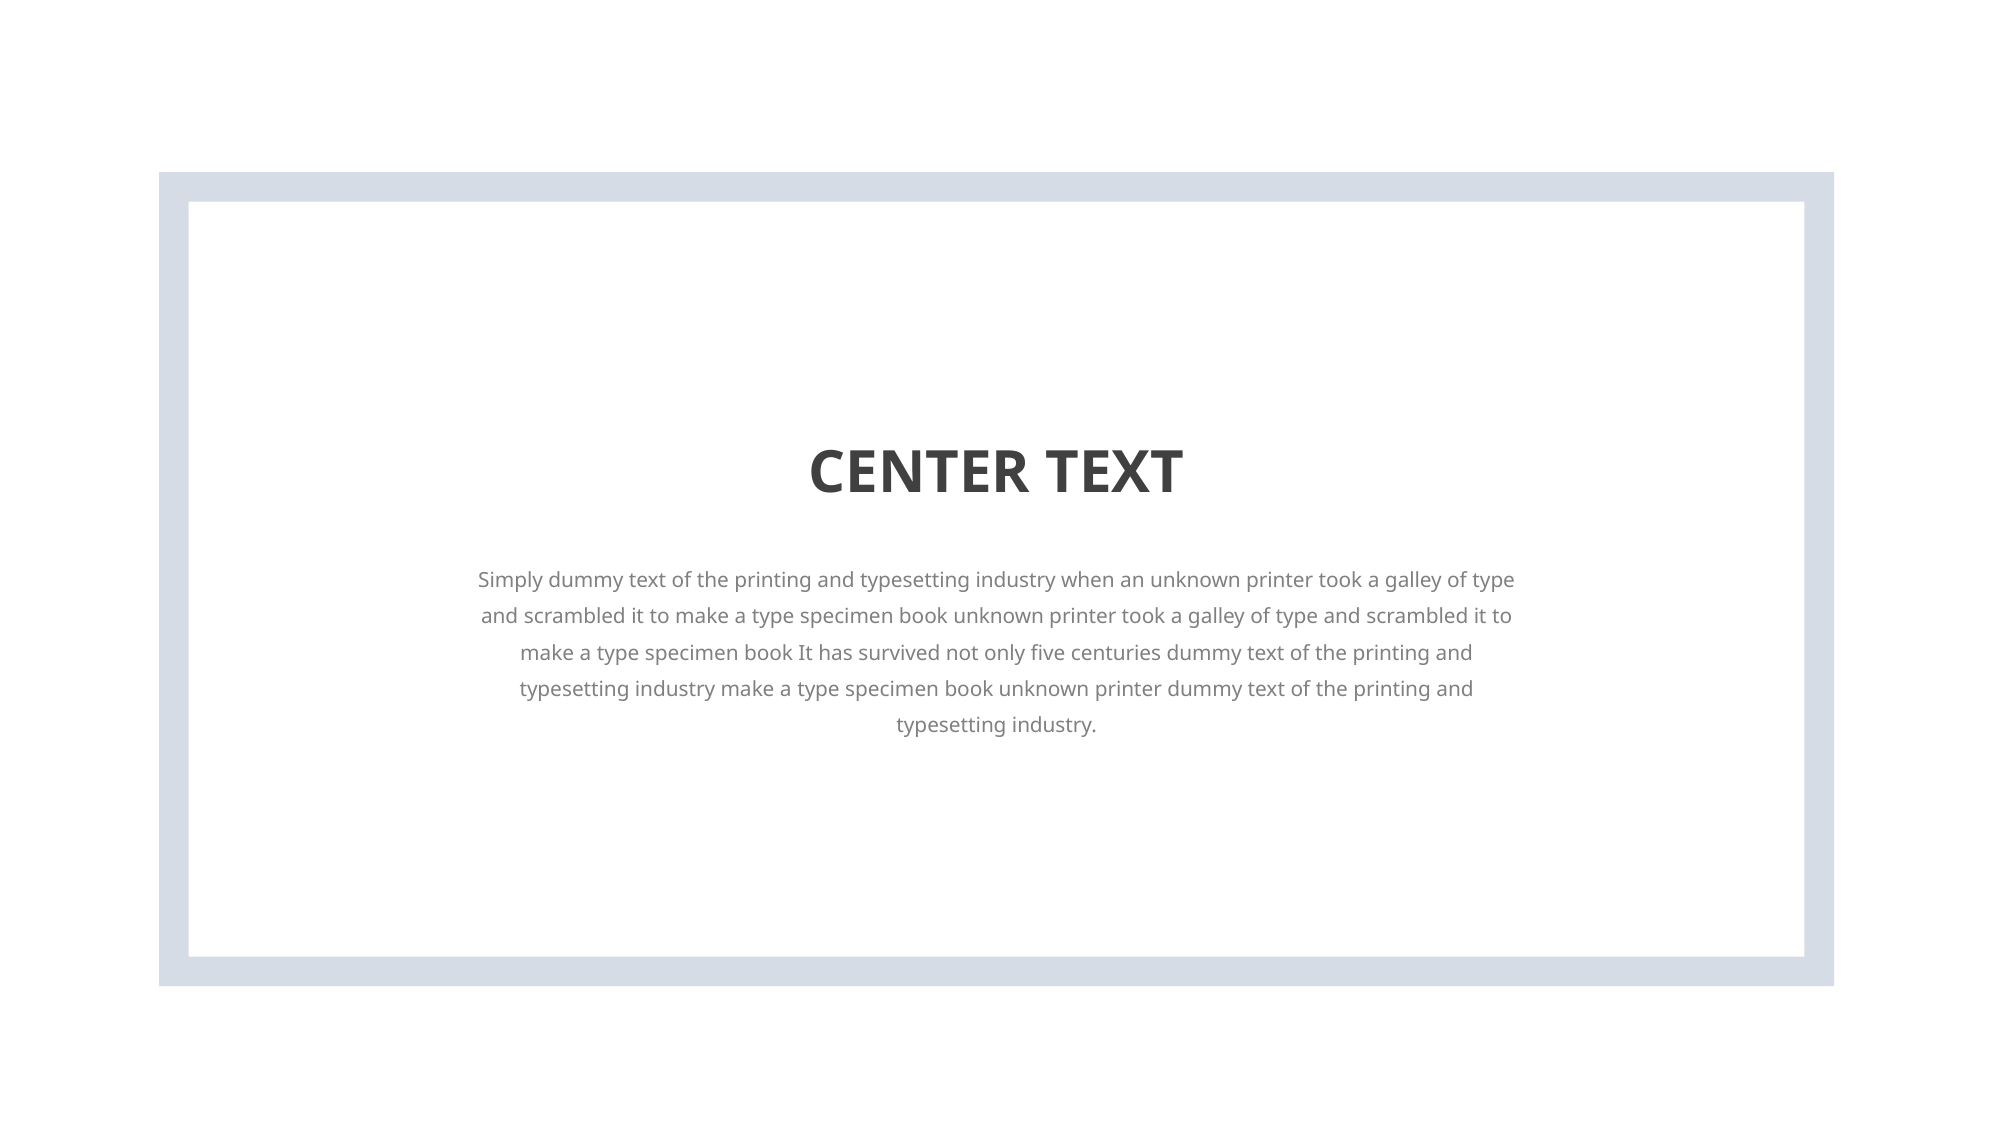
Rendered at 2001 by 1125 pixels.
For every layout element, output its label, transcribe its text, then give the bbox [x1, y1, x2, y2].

text_box [158, 171, 1835, 987]
text_box CENTER TEXT [779, 426, 1214, 512]
text_box Simply dummy text of the printing and typesetting industry when an unknown printer took a galley of type and scrambled it to make a type specimen book unknown printer took a galley of type and scrambled it to make a type specimen book It has survived not only five centuries dummy text of the printing and typesetting industry make a type specimen book unknown printer dummy text of the printing and typesetting industry. [462, 512, 1531, 744]
